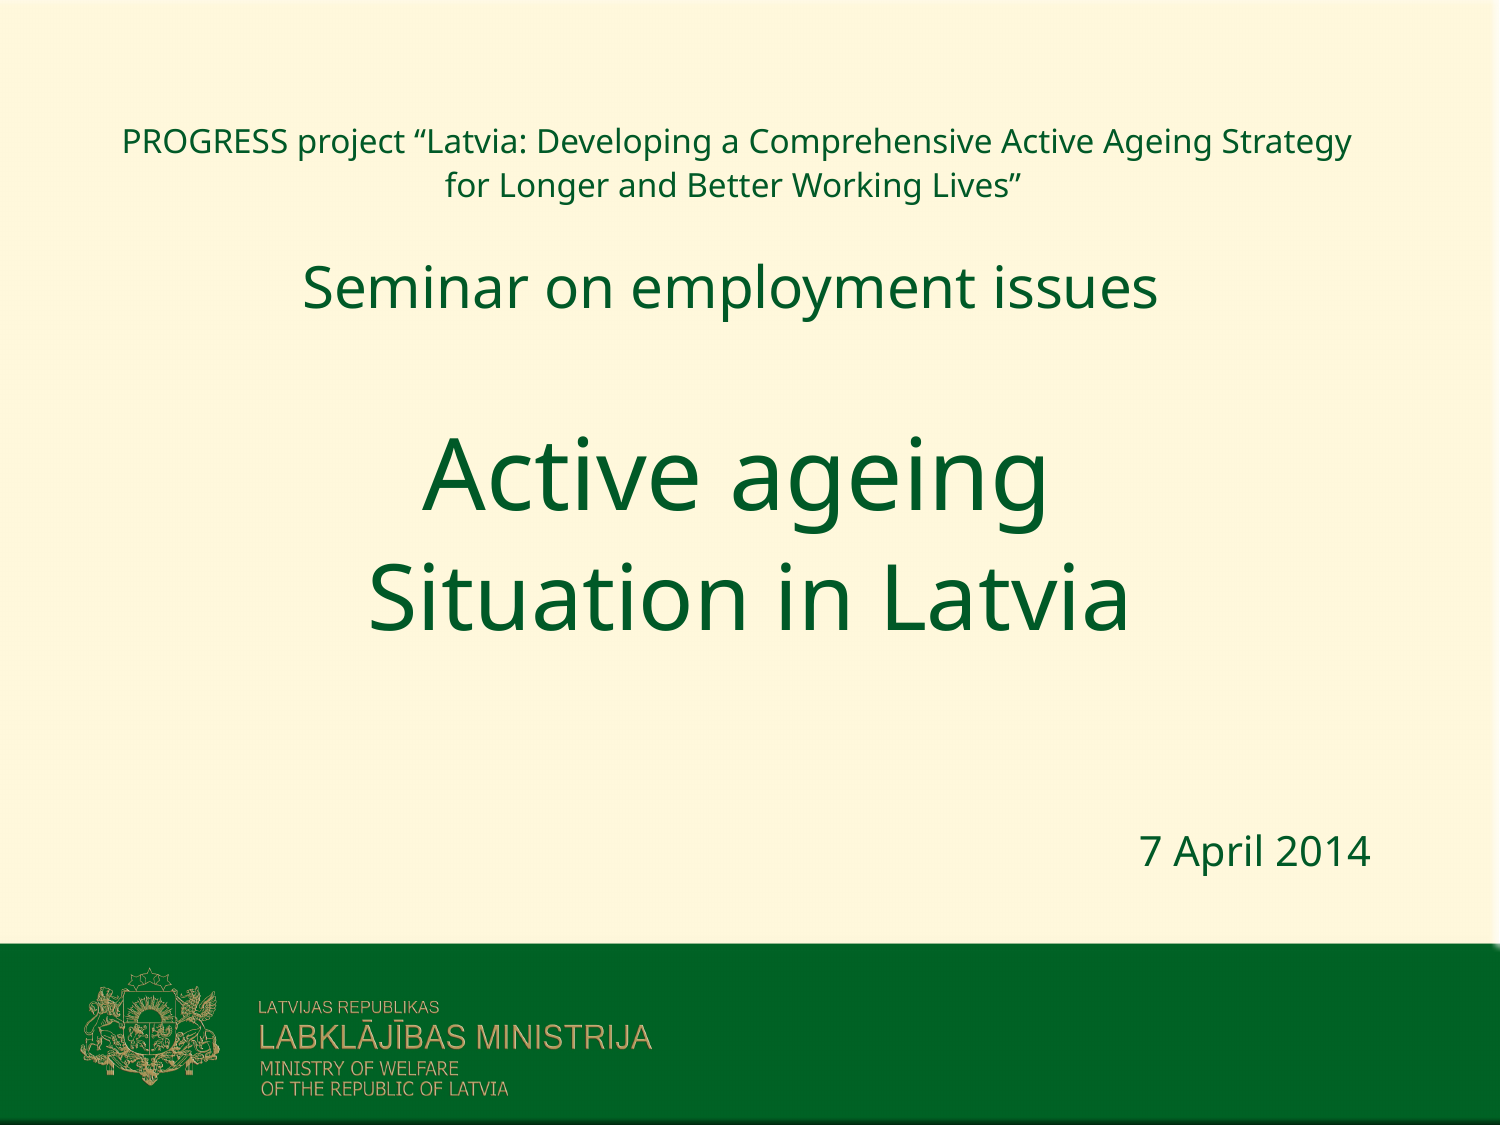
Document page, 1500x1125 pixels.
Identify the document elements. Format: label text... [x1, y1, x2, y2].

title PROGRESS project “Latvia: Developing a Comprehensive Active Ageing Strategy for Longer and Better Working Lives” Seminar on employment issues Active ageing Situation in Latvia [100, 42, 1376, 729]
picture [0, 0, 1500, 1125]
subtitle 7 April 2014 [336, 680, 1387, 934]
